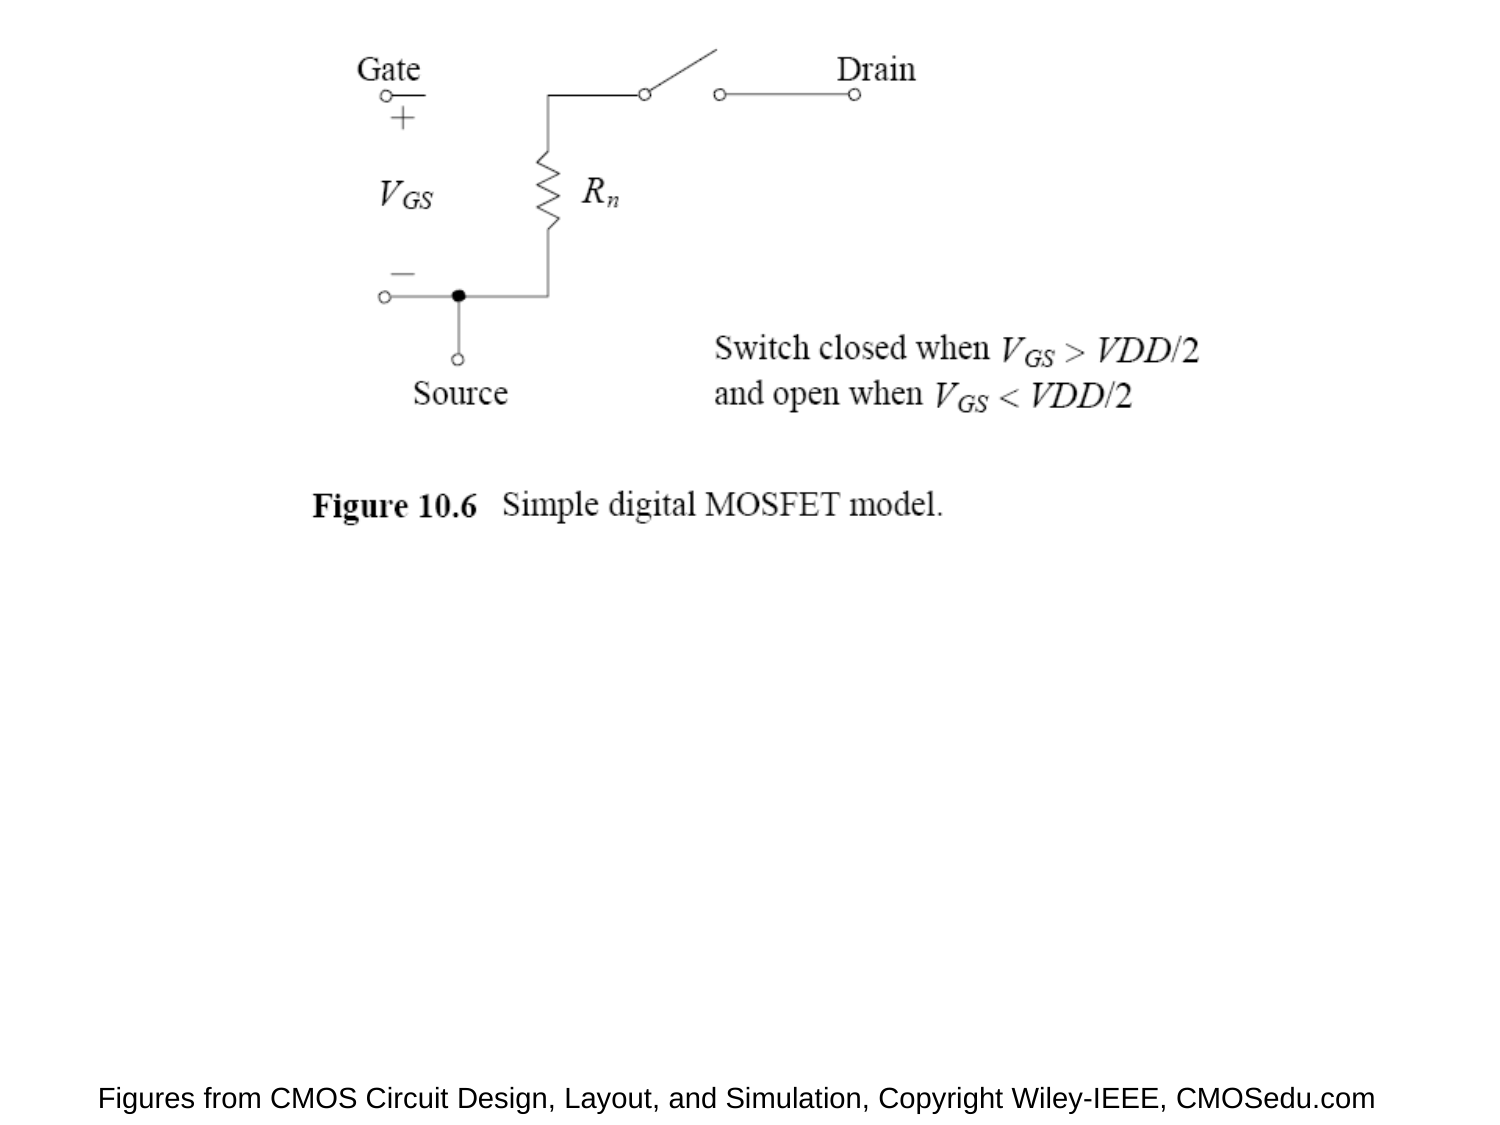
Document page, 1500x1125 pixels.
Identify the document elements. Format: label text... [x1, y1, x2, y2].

footer Figures from CMOS Circuit Design, Layout, and Simulation, Copyright Wiley-IEEE, CMOSedu.com [24, 1072, 1451, 1125]
picture [287, 37, 1207, 552]
